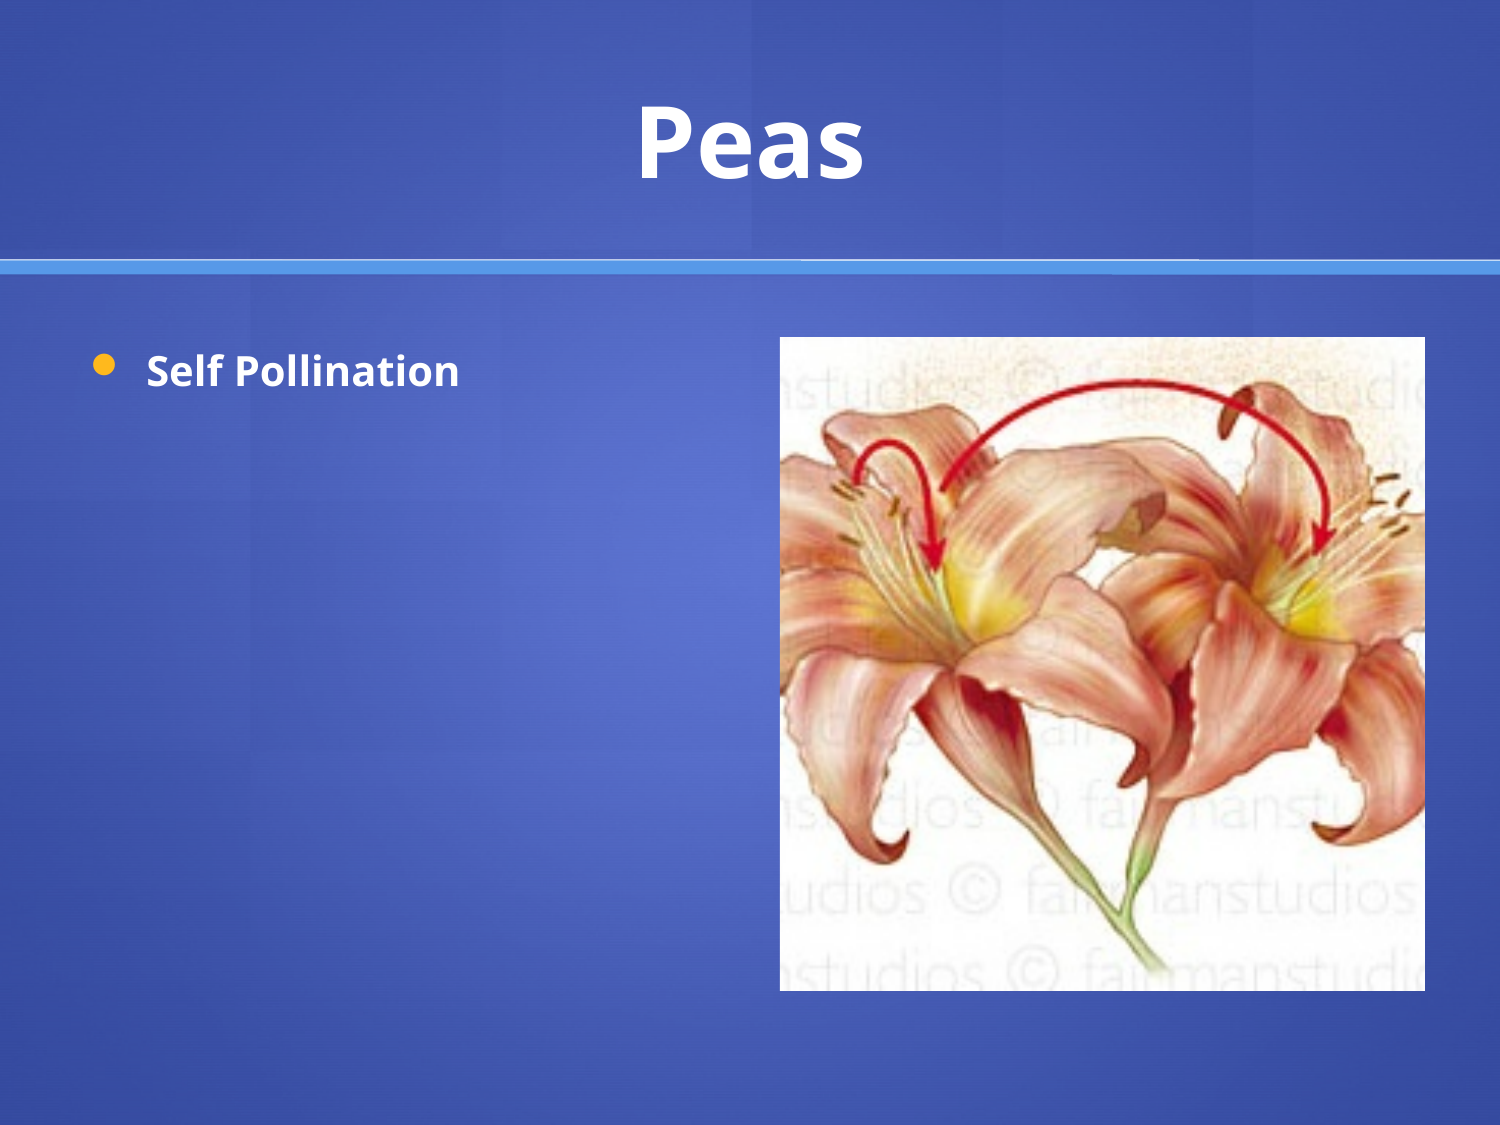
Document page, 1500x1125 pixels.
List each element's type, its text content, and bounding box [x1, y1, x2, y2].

list Self Pollination [75, 337, 720, 991]
title Peas [75, 45, 1425, 233]
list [778, 336, 1426, 992]
